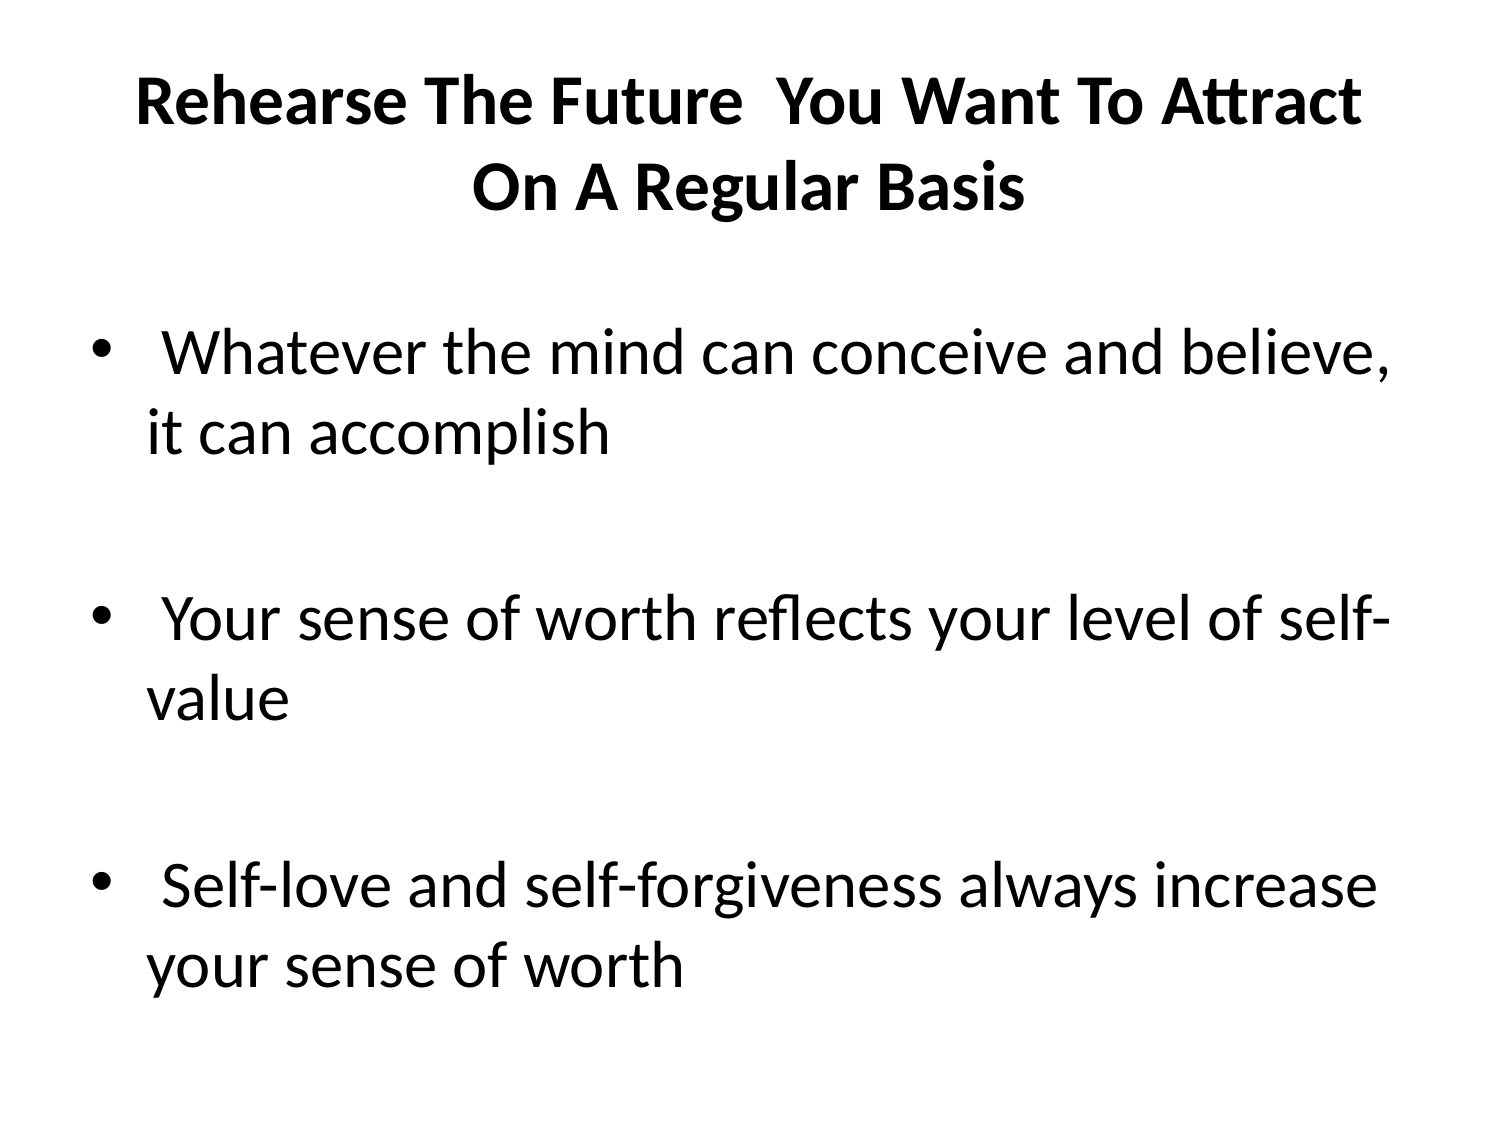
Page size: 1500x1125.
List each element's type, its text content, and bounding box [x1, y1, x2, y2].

title Rehearse The Future You Want To Attract On A Regular Basis [75, 45, 1425, 233]
list Whatever the mind can conceive and believe, it can accomplish Your sense of worth reflects your level of self-value Self-love and self-forgiveness always increase your sense of worth [75, 299, 1425, 1043]
